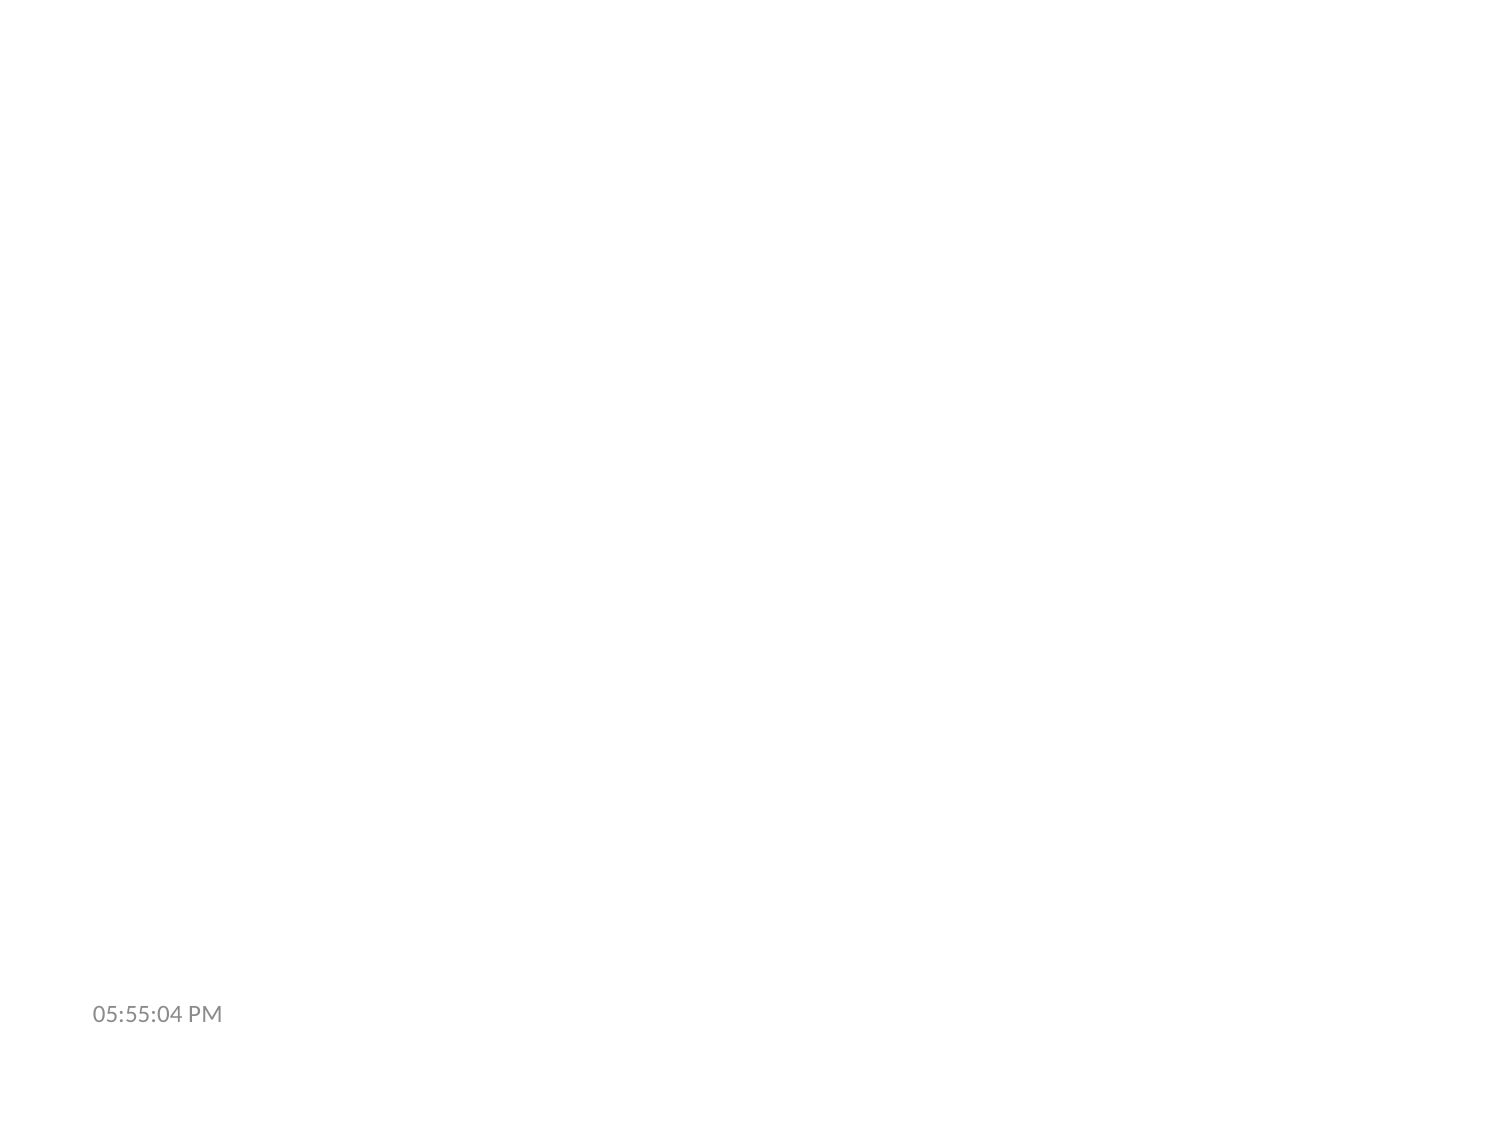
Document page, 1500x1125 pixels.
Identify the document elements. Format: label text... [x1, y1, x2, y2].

text_box 3:35:09 PM [77, 982, 428, 1043]
